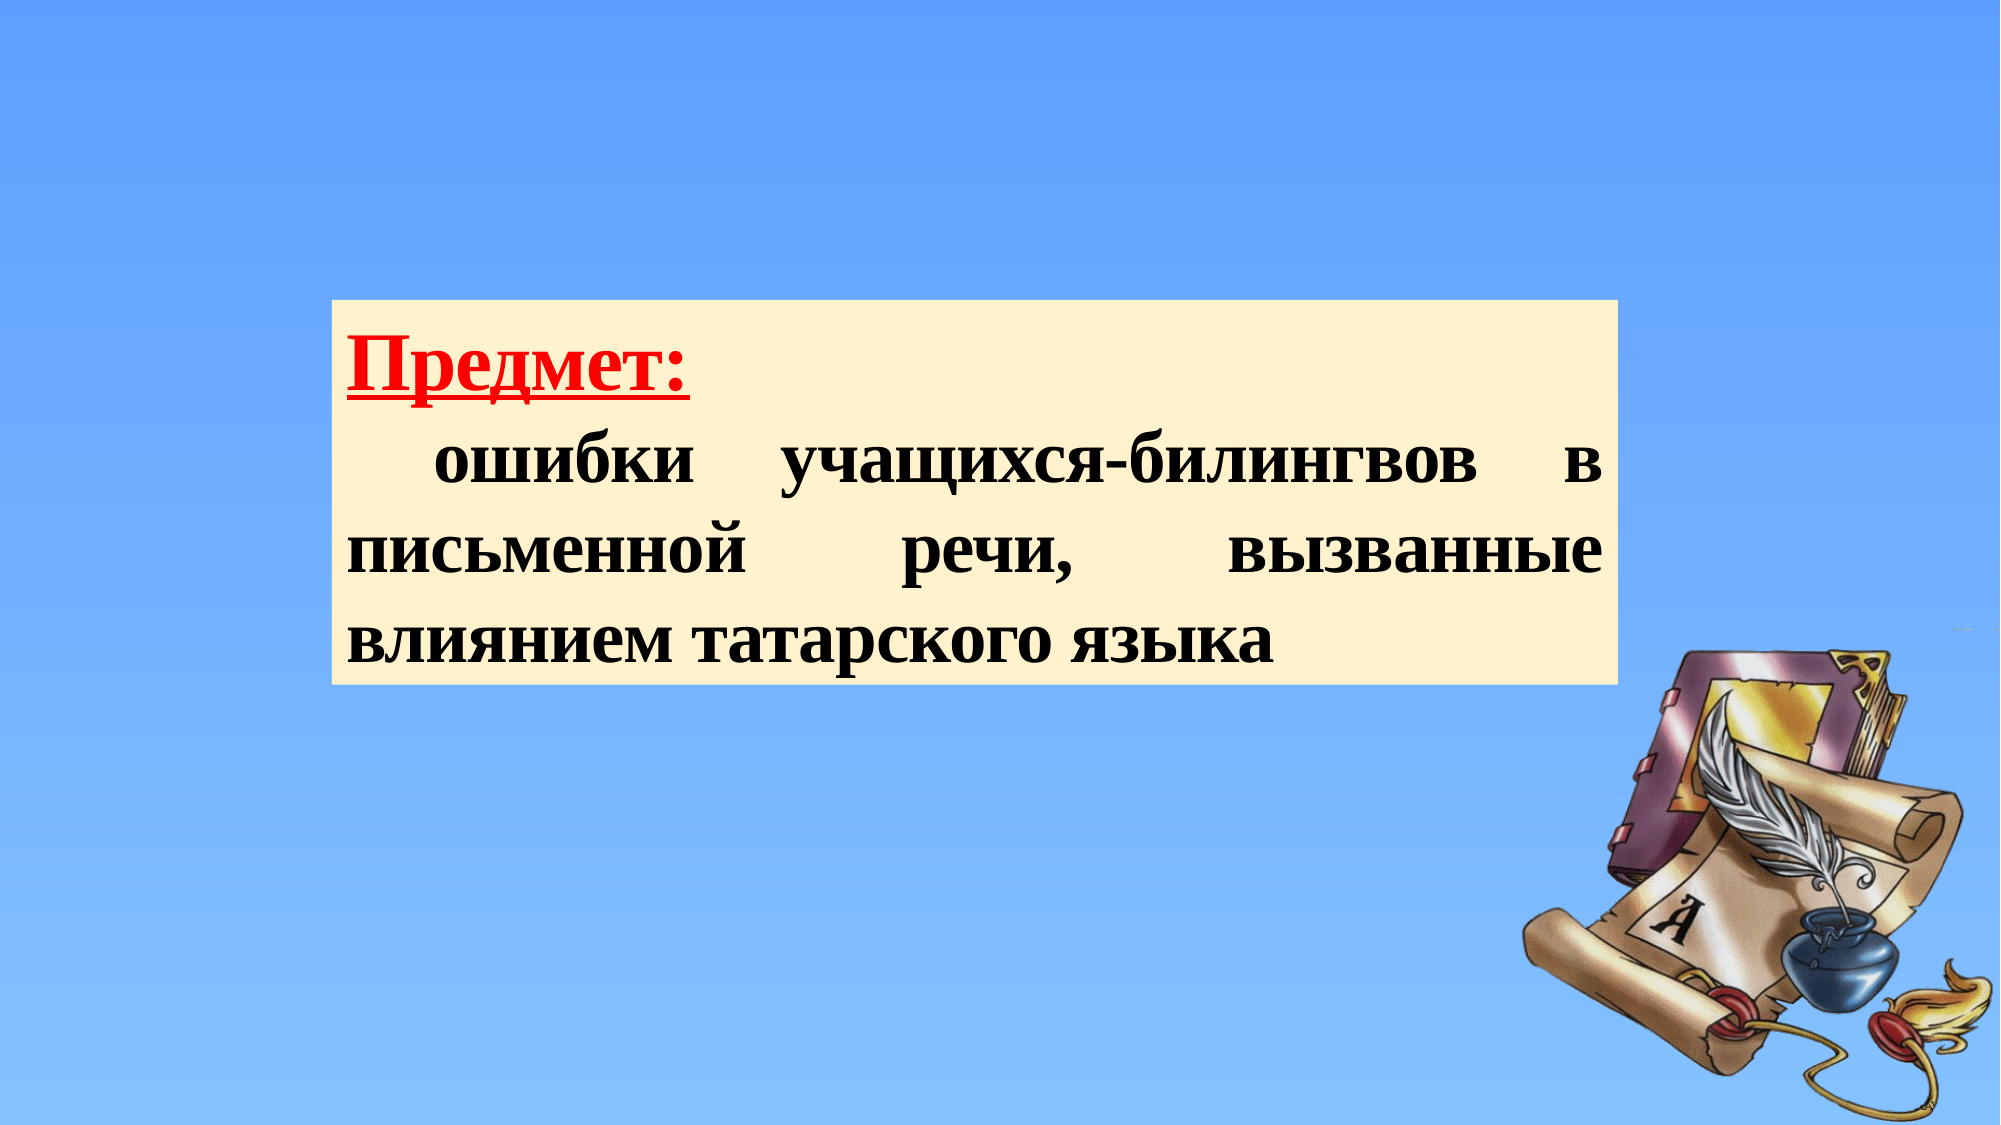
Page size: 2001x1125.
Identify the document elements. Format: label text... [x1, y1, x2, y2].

picture [1514, 629, 2000, 1125]
text_box Предмет: ошибки учащихся-билингвов в письменной речи, вызванные влиянием татарского языка [331, 299, 1618, 685]
